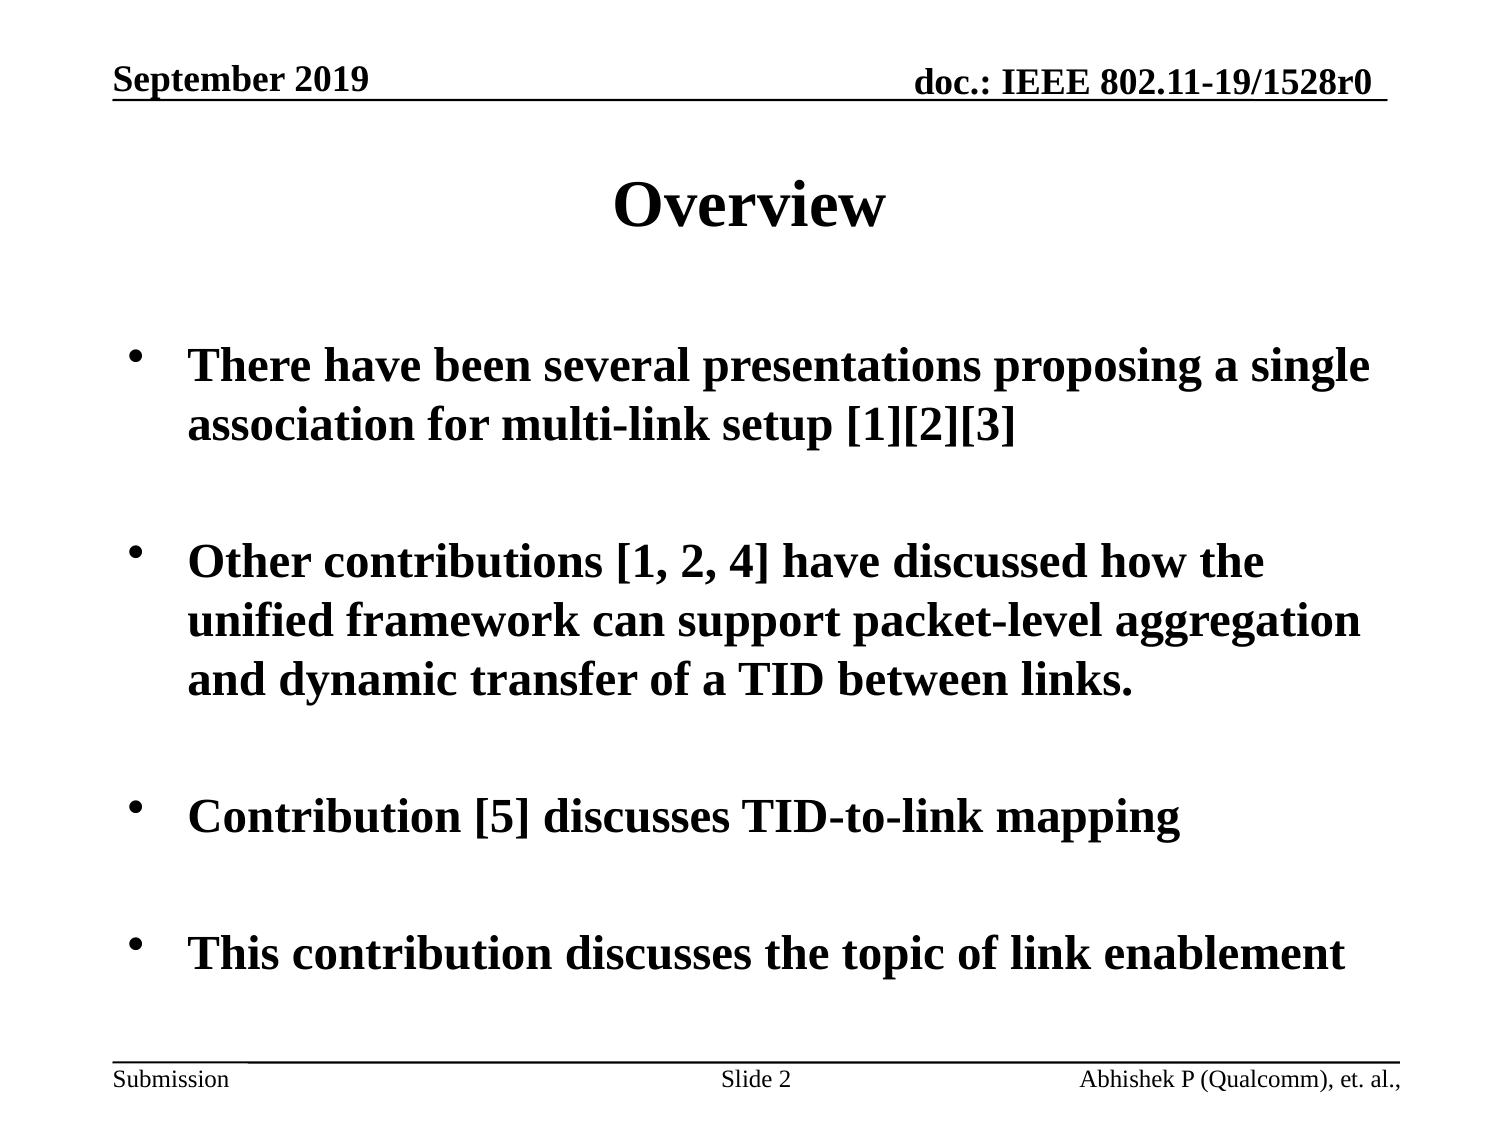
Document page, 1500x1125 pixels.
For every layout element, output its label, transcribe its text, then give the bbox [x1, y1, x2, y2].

slide_number Slide 2 [712, 1061, 801, 1093]
list There have been several presentations proposing a single association for multi-link setup [1][2][3] Other contributions [1, 2, 4] have discussed how the unified framework can support packet-level aggregation and dynamic transfer of a TID between links. Contribution [5] discusses TID-to-link mapping This contribution discusses the topic of link enablement [112, 324, 1388, 1001]
footer Abhishek P (Qualcomm), et. al., [949, 1061, 1402, 1093]
title Overview [112, 112, 1388, 288]
